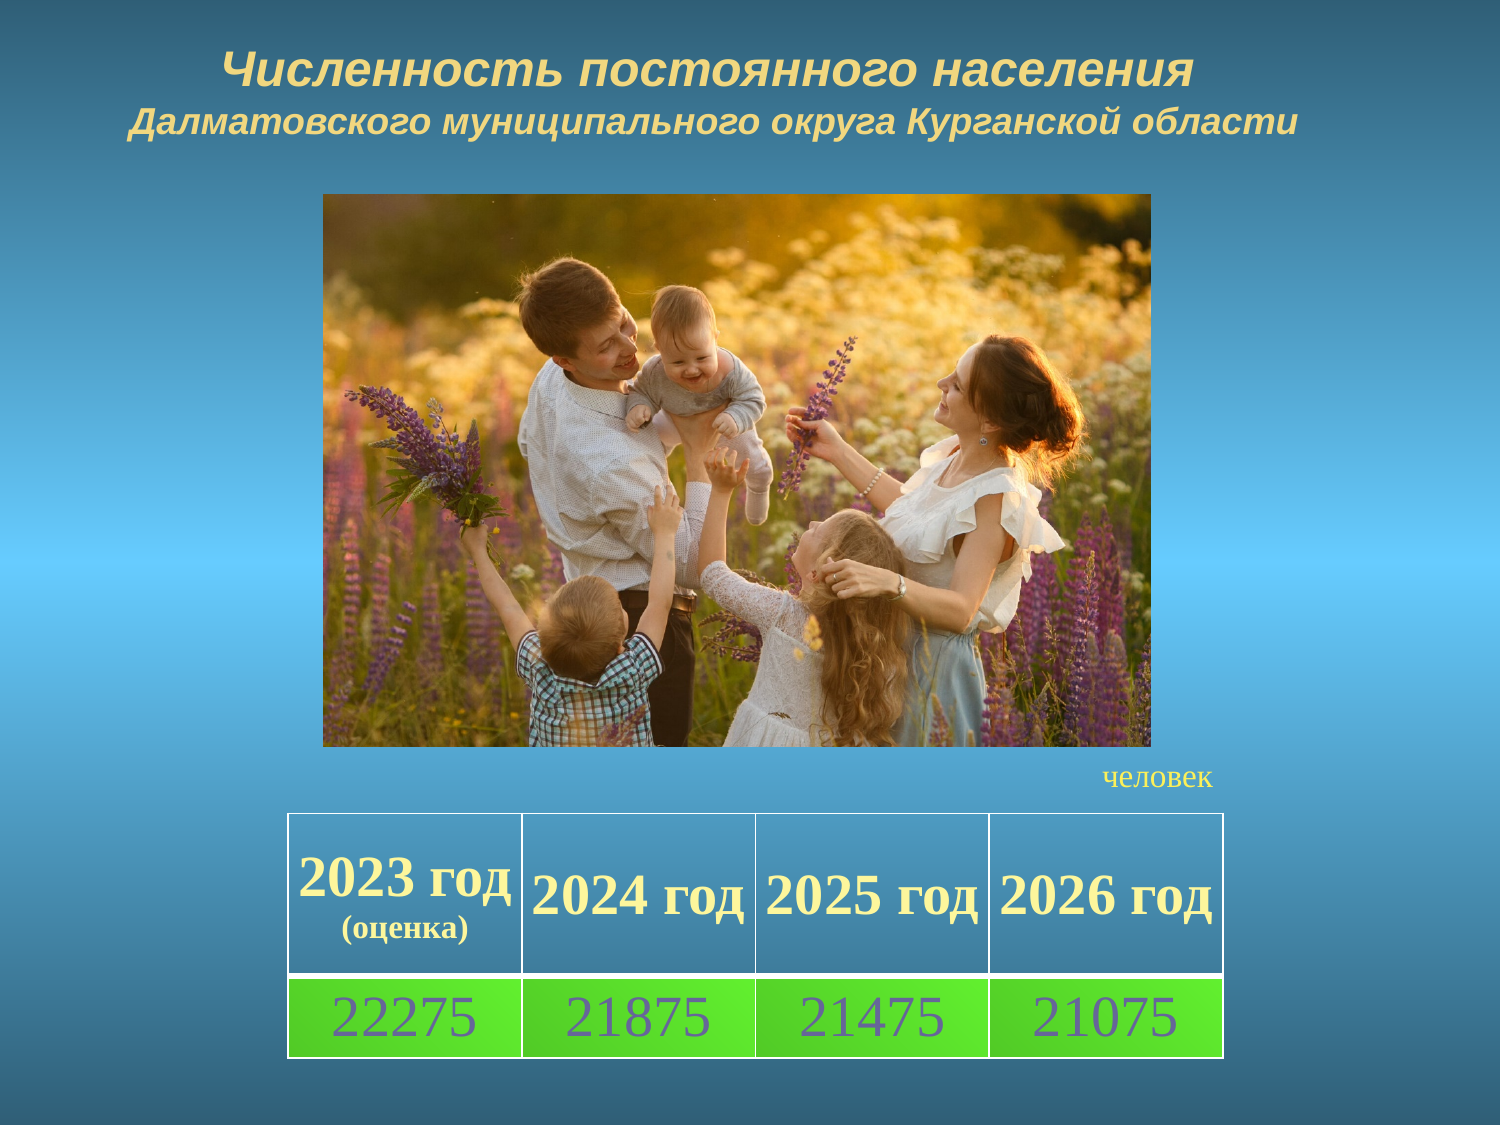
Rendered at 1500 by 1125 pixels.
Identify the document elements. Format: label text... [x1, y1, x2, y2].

table_header 2024 год [523, 814, 755, 973]
text_box Численность постоянного населения Далматовского муниципального округа Курганской области [54, 29, 1374, 195]
table_cell 21875 [523, 979, 755, 1057]
table_cell 21475 [756, 979, 988, 1057]
table_header 2023 год (оценка) [289, 814, 521, 973]
table_cell 22275 [289, 979, 521, 1057]
table_header 2025 год [756, 814, 988, 973]
table_header 2026 год [990, 814, 1222, 973]
table_cell 21075 [990, 979, 1222, 1057]
list человек [896, 504, 1270, 1125]
picture [323, 194, 1151, 747]
